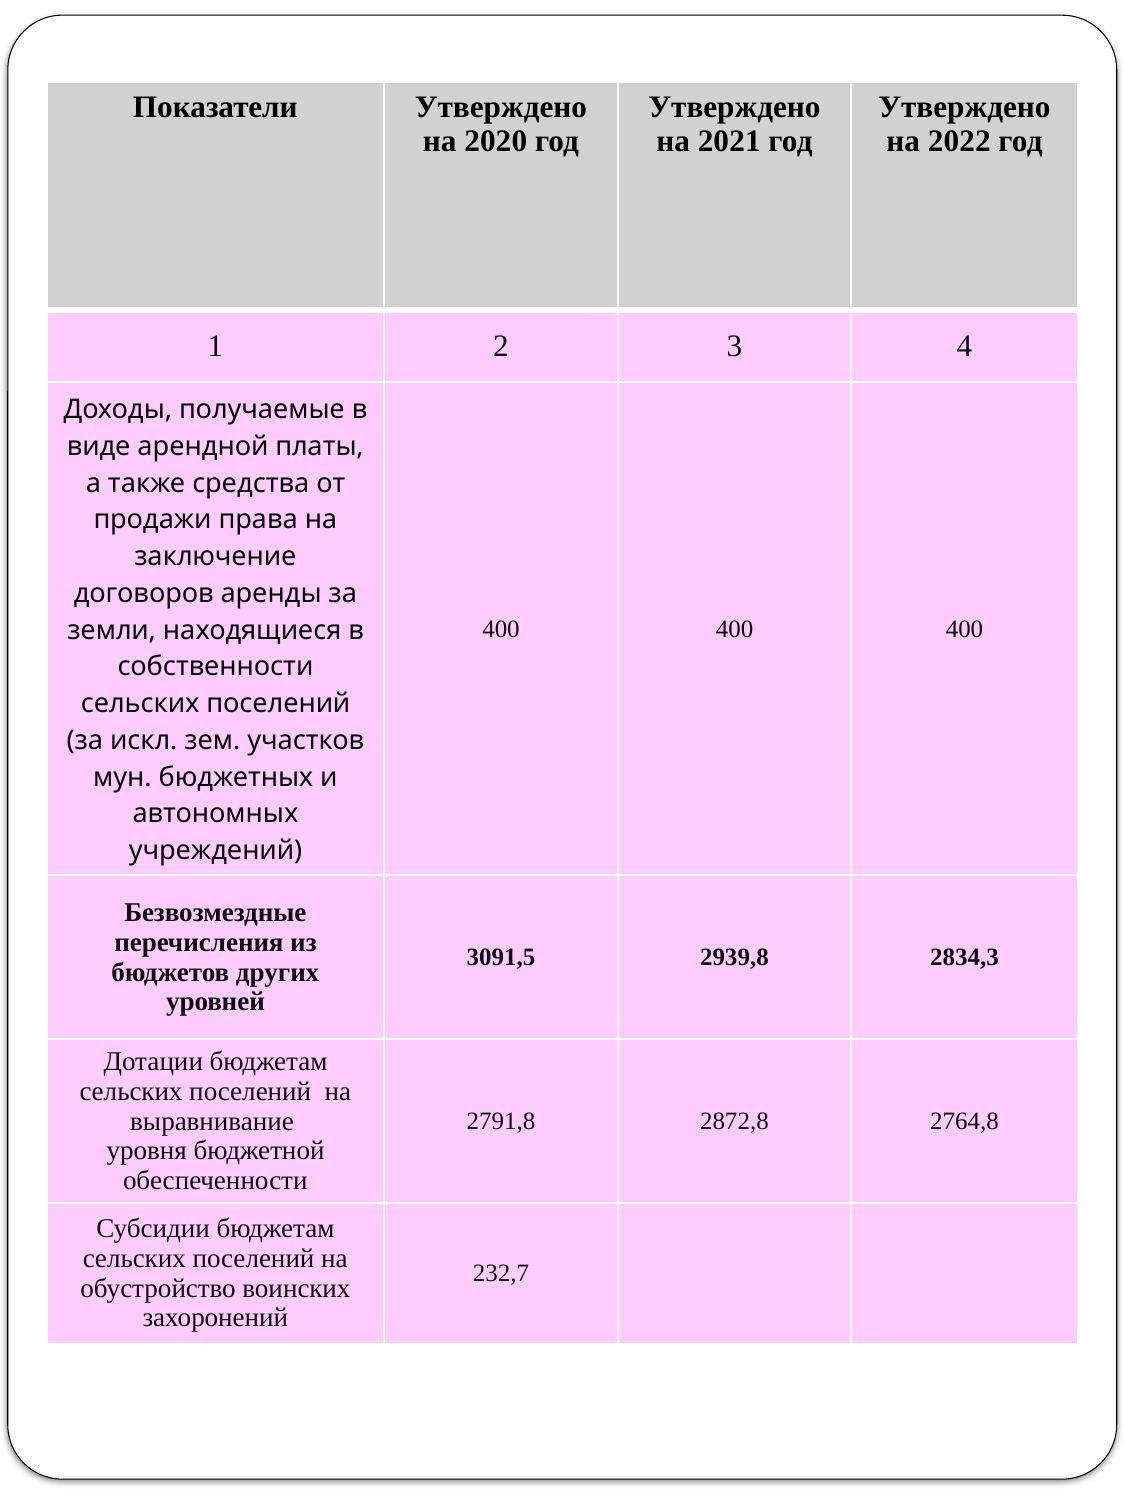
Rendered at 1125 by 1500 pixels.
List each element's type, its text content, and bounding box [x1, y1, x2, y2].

table_cell 3 [619, 313, 850, 381]
table_cell [619, 1204, 850, 1343]
table_cell 1 [48, 313, 383, 381]
table_header Утверждено на 2020 год [385, 83, 617, 307]
table_header Утверждено на 2022 год [852, 83, 1077, 307]
table_cell 400 [619, 383, 850, 874]
table_cell Дотации бюджетам сельских поселений на выравнивание уровня бюджетной обеспеченности [48, 1040, 383, 1202]
table_cell [852, 1204, 1077, 1343]
table_cell 400 [852, 383, 1077, 874]
table_cell 2791,8 [385, 1040, 617, 1202]
table_cell 3091,5 [385, 876, 617, 1038]
table_cell 2764,8 [852, 1040, 1077, 1202]
table_cell 2872,8 [619, 1040, 850, 1202]
table_cell 2939,8 [619, 876, 850, 1038]
table_cell Доходы, получаемые в виде арендной платы, а также средства от продажи права на заключение договоров аренды за земли, находящиеся в собственности сельских поселений (за искл. зем. участков мун. бюджетных и автономных учреждений) [48, 383, 383, 874]
table_cell 2834,3 [852, 876, 1077, 1038]
table_cell Субсидии бюджетам сельских поселений на обустройство воинских захоронений [48, 1204, 383, 1343]
table_header Показатели [48, 83, 383, 307]
table_cell 4 [852, 313, 1077, 381]
table_header Утверждено на 2021 год [619, 83, 850, 307]
table_cell 2 [385, 313, 617, 381]
table_cell Безвозмездные перечисления из бюджетов других уровней [48, 876, 383, 1038]
table_cell 232,7 [385, 1204, 617, 1343]
table_cell 400 [385, 383, 617, 874]
